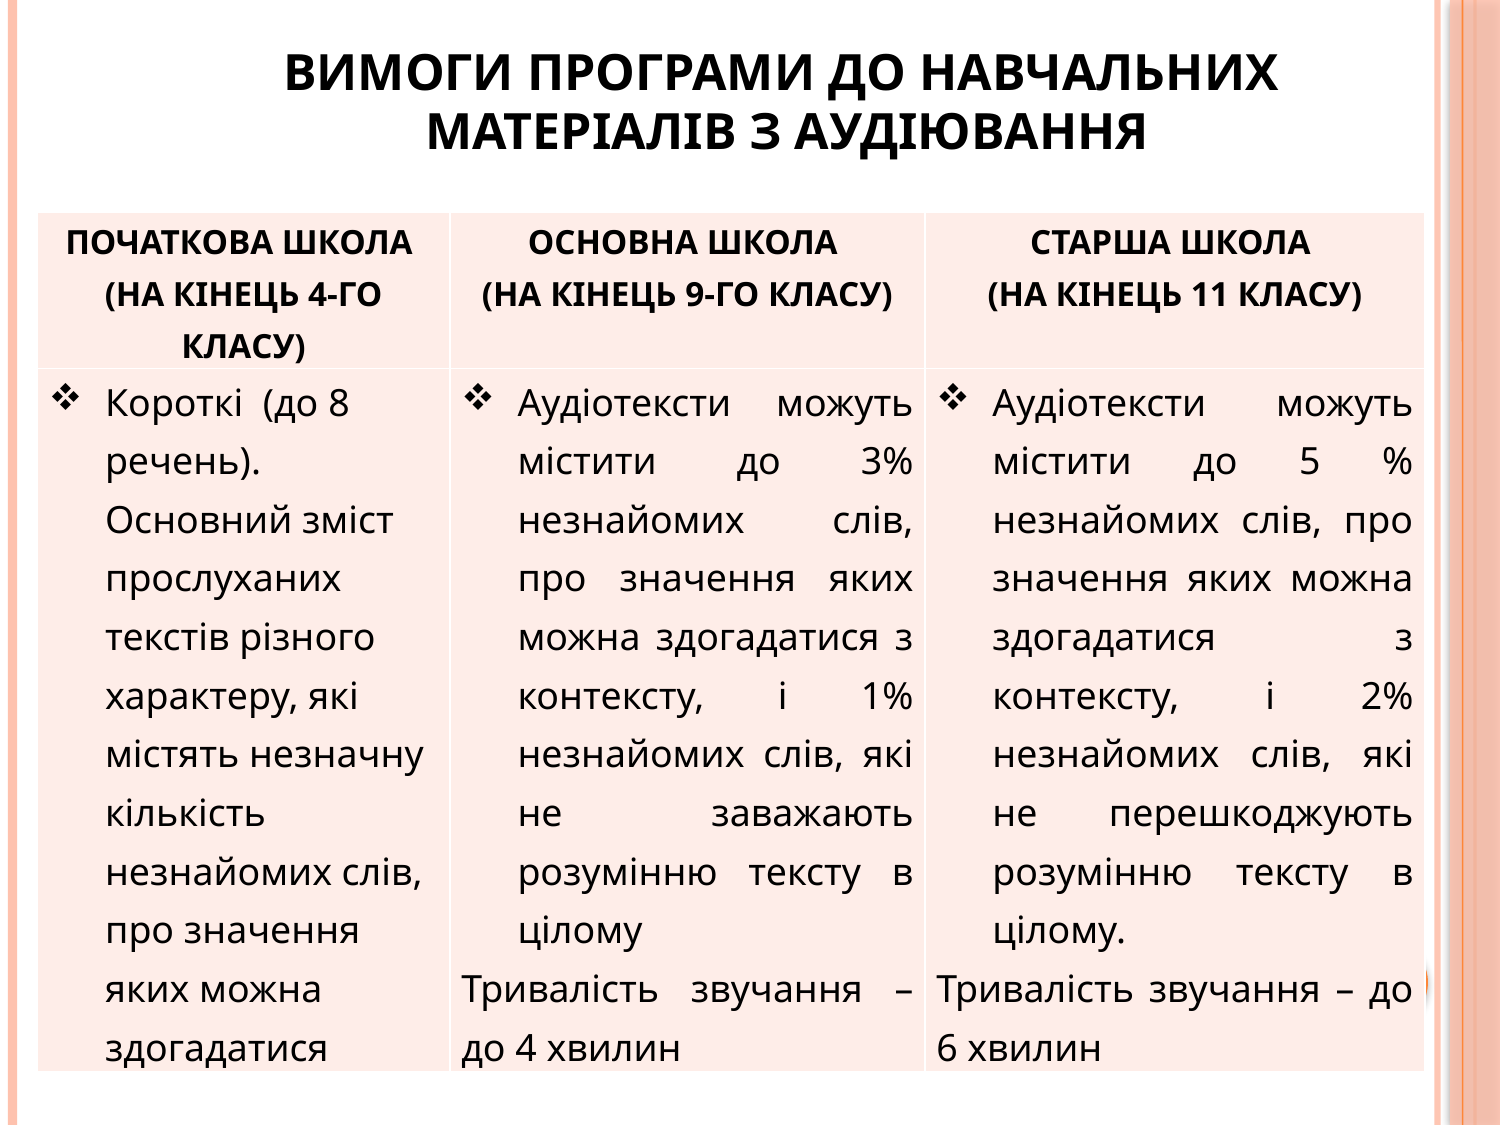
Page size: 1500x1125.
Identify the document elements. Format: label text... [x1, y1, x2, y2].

table_header ПОЧАТКОВА ШКОЛА (НА КІНЕЦЬ 4-ГО КЛАСУ) [38, 213, 449, 368]
table_cell Короткі (до 8 речень). Основний зміст прослуханих текстів різного характеру, які містять незначну кількість незнайомих слів, про значення яких можна здогадатися [38, 369, 449, 1071]
table_cell Аудіотексти можуть містити до 5 % незнайомих слів, про значення яких можна здогадатися з контексту, і 2% незнайомих слів, які не перешкоджують розумінню тексту в цілому. Тривалість звучання – до 6 хвилин [926, 369, 1424, 1071]
table_header СТАРША ШКОЛА (НА КІНЕЦЬ 11 КЛАСУ) [926, 213, 1424, 368]
table_header ОСНОВНА ШКОЛА (НА КІНЕЦЬ 9-ГО КЛАСУ) [451, 213, 924, 368]
table_cell Аудіотексти можуть містити до 3% незнайомих слів, про значення яких можна здогадатися з контексту, і 1% незнайомих слів, які не заважають розумінню тексту в цілому Тривалість звучання – до 4 хвилин [451, 369, 924, 1071]
text_box ВИМОГИ ПРОГРАМИ ДО НАВЧАЛЬНИХ МАТЕРІАЛІВ З АУДІЮВАННЯ [267, 32, 1307, 168]
